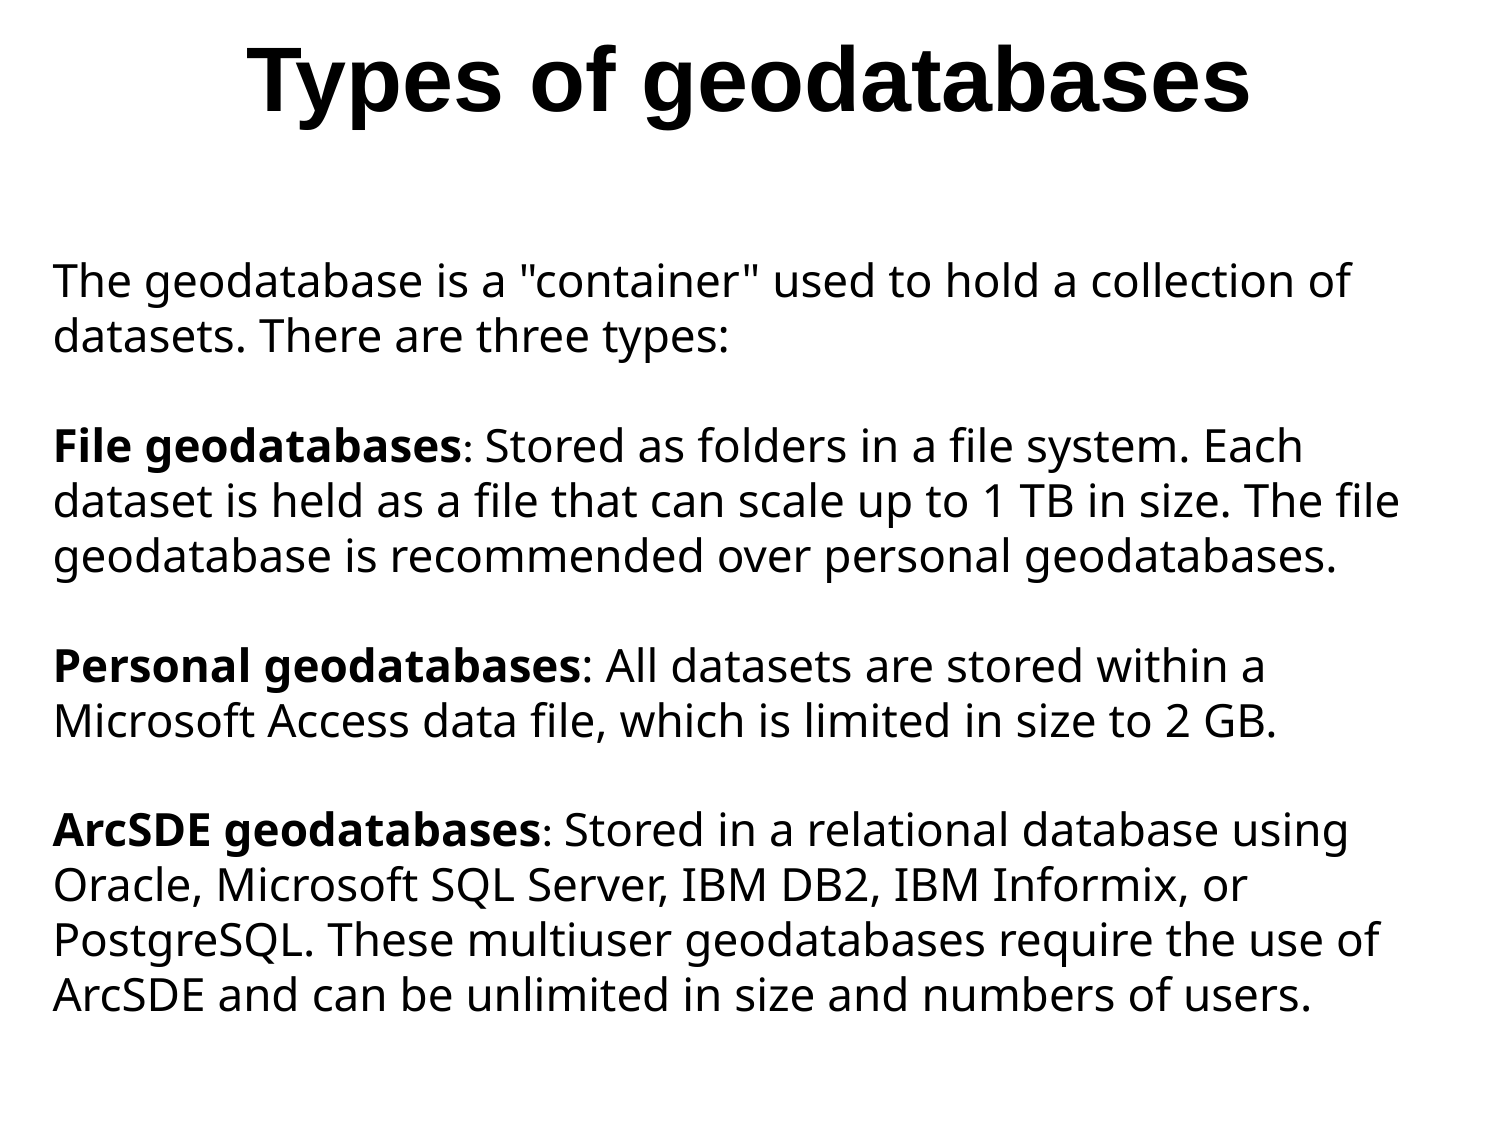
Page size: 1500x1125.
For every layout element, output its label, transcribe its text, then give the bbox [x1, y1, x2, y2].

title Types of geodatabases [75, 0, 1425, 150]
text_box [37, 162, 1475, 1100]
text_box The geodatabase is a "container" used to hold a collection of datasets. There are three types: File geodatabases: Stored as folders in a file system. Each dataset is held as a file that can scale up to 1 TB in size. The file geodatabase is recommended over personal geodatabases. Personal geodatabases: All datasets are stored within a Microsoft Access data file, which is limited in size to 2 GB. ArcSDE geodatabases: Stored in a relational database using Oracle, Microsoft SQL Server, IBM DB2, IBM Informix, or PostgreSQL. These multiuser geodatabases require the use of ArcSDE and can be unlimited in size and numbers of users. [37, 183, 1463, 1029]
